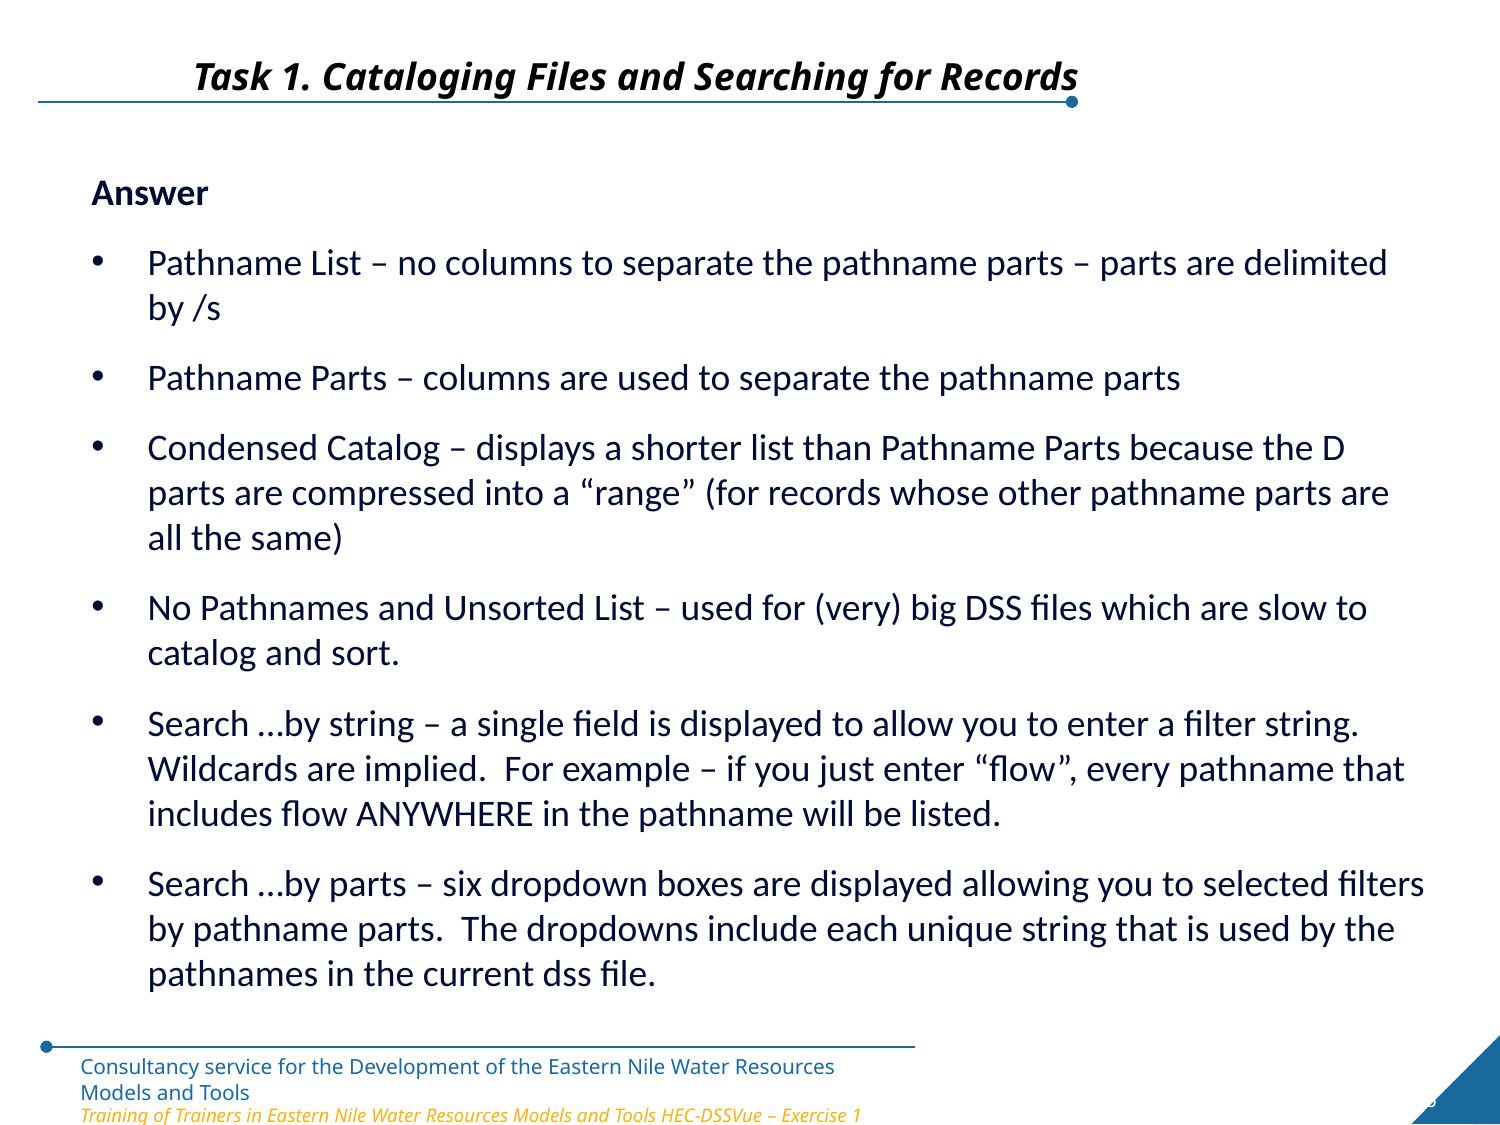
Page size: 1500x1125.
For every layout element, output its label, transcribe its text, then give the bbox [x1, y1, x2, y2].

list Answer Pathname List – no columns to separate the pathname parts – parts are delimited by /s Pathname Parts – columns are used to separate the pathname parts Condensed Catalog – displays a shorter list than Pathname Parts because the D parts are compressed into a “range” (for records whose other pathname parts are all the same) No Pathnames and Unsorted List – used for (very) big DSS files which are slow to catalog and sort. Search …by string – a single field is displayed to allow you to enter a filter string. Wildcards are implied. For example – if you just enter “flow”, every pathname that includes flow ANYWHERE in the pathname will be listed. Search …by parts – six dropdown boxes are displayed allowing you to selected filters by pathname parts. The dropdowns include each unique string that is used by the pathnames in the current dss file. [76, 160, 1447, 965]
text_box Task 1. Cataloging Files and Searching for Records [178, 22, 1468, 106]
